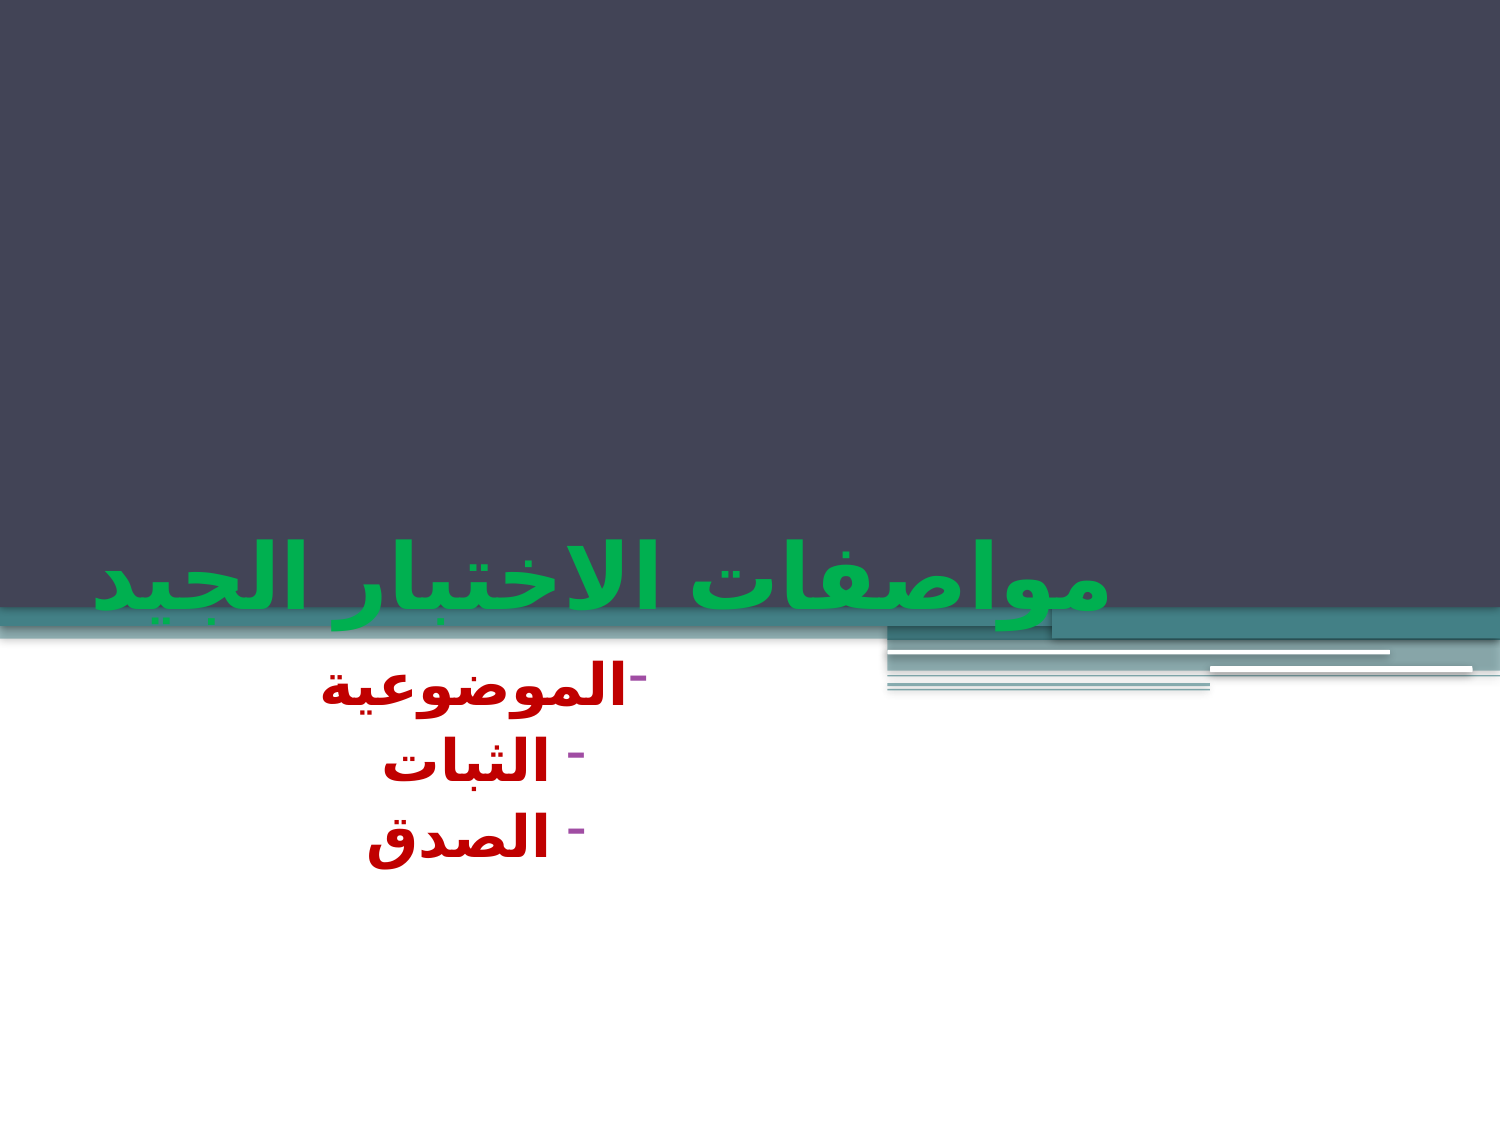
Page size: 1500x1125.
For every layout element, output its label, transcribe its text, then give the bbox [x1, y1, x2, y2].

title مواصفات الاختبار الجيد [75, 394, 1463, 636]
subtitle الموضوعية الثبات الصدق [75, 639, 888, 928]
